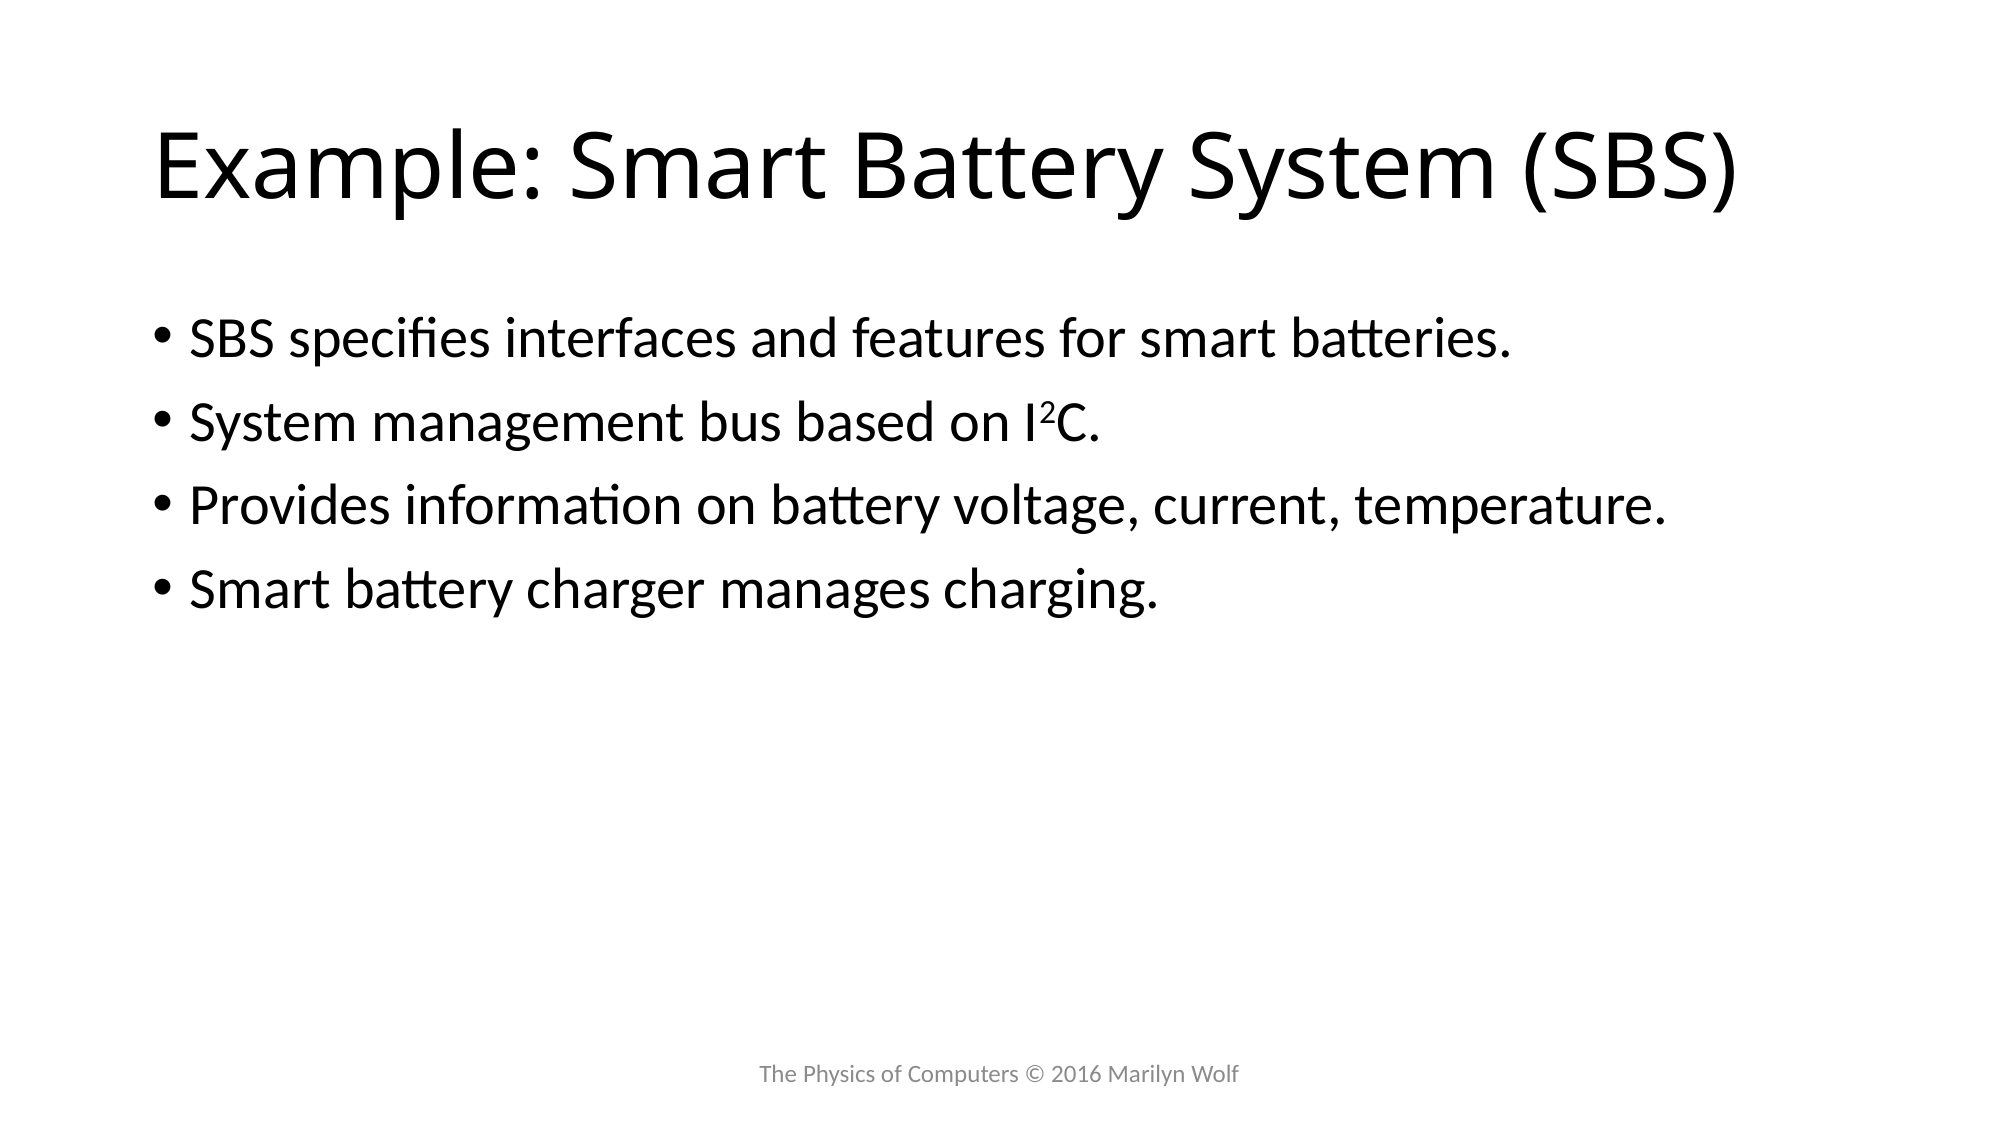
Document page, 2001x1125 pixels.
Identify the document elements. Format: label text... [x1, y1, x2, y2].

title Example: Smart Battery System (SBS) [137, 59, 1863, 278]
footer The Physics of Computers © 2016 Marilyn Wolf [662, 1042, 1338, 1103]
list SBS specifies interfaces and features for smart batteries. System management bus based on I2C. Provides information on battery voltage, current, temperature. Smart battery charger manages charging. [137, 299, 1863, 1014]
